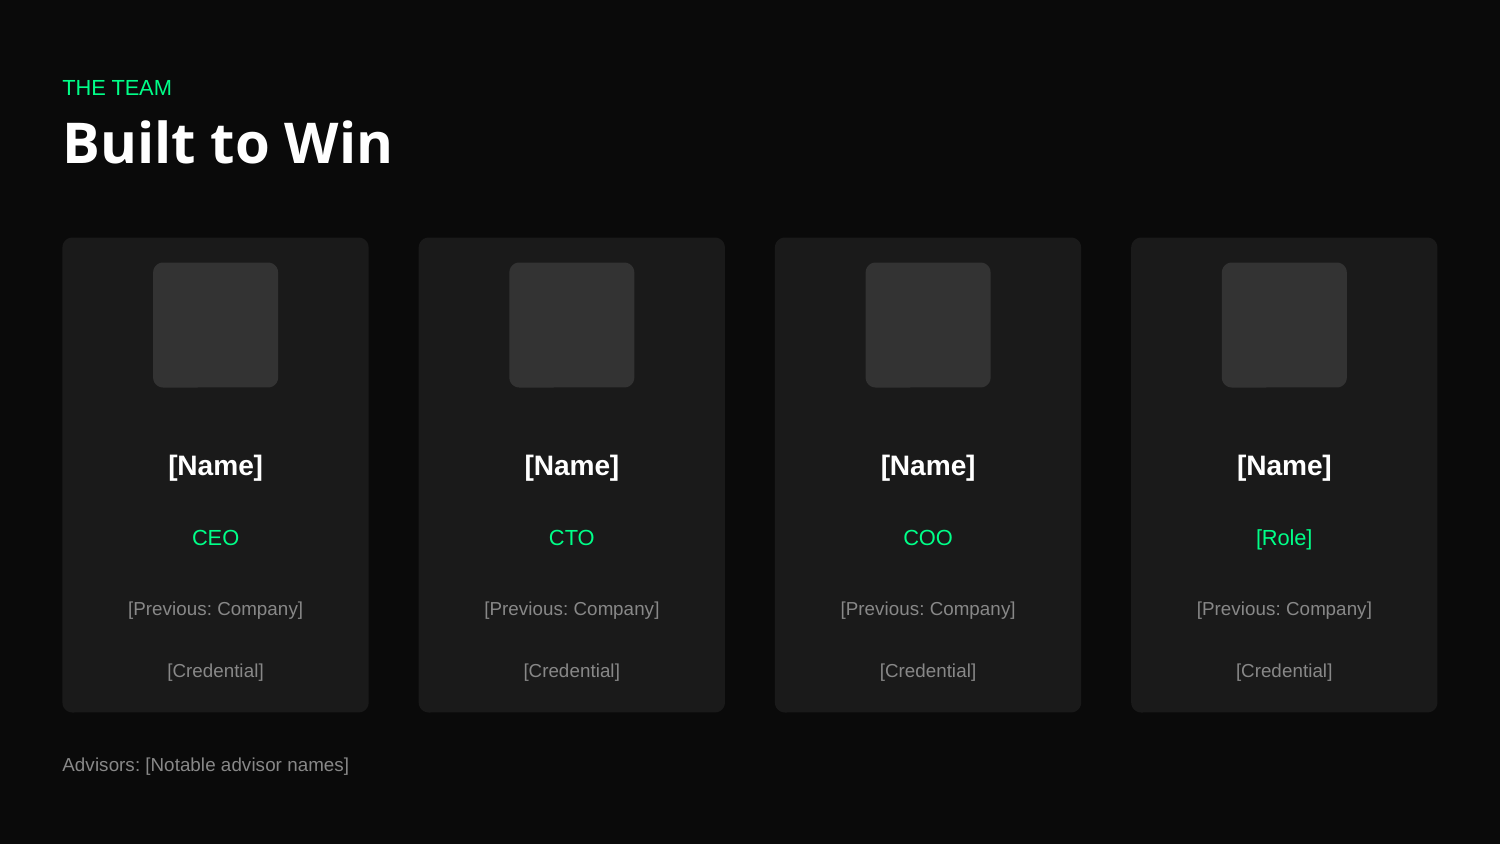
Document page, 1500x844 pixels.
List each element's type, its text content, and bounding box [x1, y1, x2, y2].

text_box [Name] [523, 437, 621, 482]
text_box [1131, 237, 1438, 713]
text_box [Credential] [166, 656, 265, 682]
text_box [153, 262, 279, 388]
text_box [Credential] [1235, 656, 1334, 682]
text_box THE TEAM [62, 68, 1465, 100]
text_box [Role] [1255, 518, 1314, 550]
text_box [Name] [167, 437, 265, 482]
text_box [Name] [1235, 437, 1333, 482]
text_box Built to Win [62, 112, 766, 175]
text_box [Previous: Company] [483, 593, 661, 619]
text_box [1221, 262, 1347, 388]
text_box [Credential] [522, 656, 621, 682]
text_box [62, 237, 369, 713]
text_box [Name] [879, 437, 977, 482]
text_box [Previous: Company] [126, 593, 305, 619]
text_box [418, 237, 725, 713]
text_box [774, 237, 1082, 713]
text_box Advisors: [Notable advisor names] [62, 750, 1465, 775]
text_box CEO [191, 518, 240, 550]
text_box [Previous: Company] [839, 593, 1017, 619]
text_box [Previous: Company] [1195, 593, 1373, 619]
text_box COO [902, 518, 954, 550]
text_box CTO [548, 518, 596, 550]
text_box [865, 262, 991, 388]
text_box [509, 262, 635, 388]
text_box [Credential] [879, 656, 977, 682]
